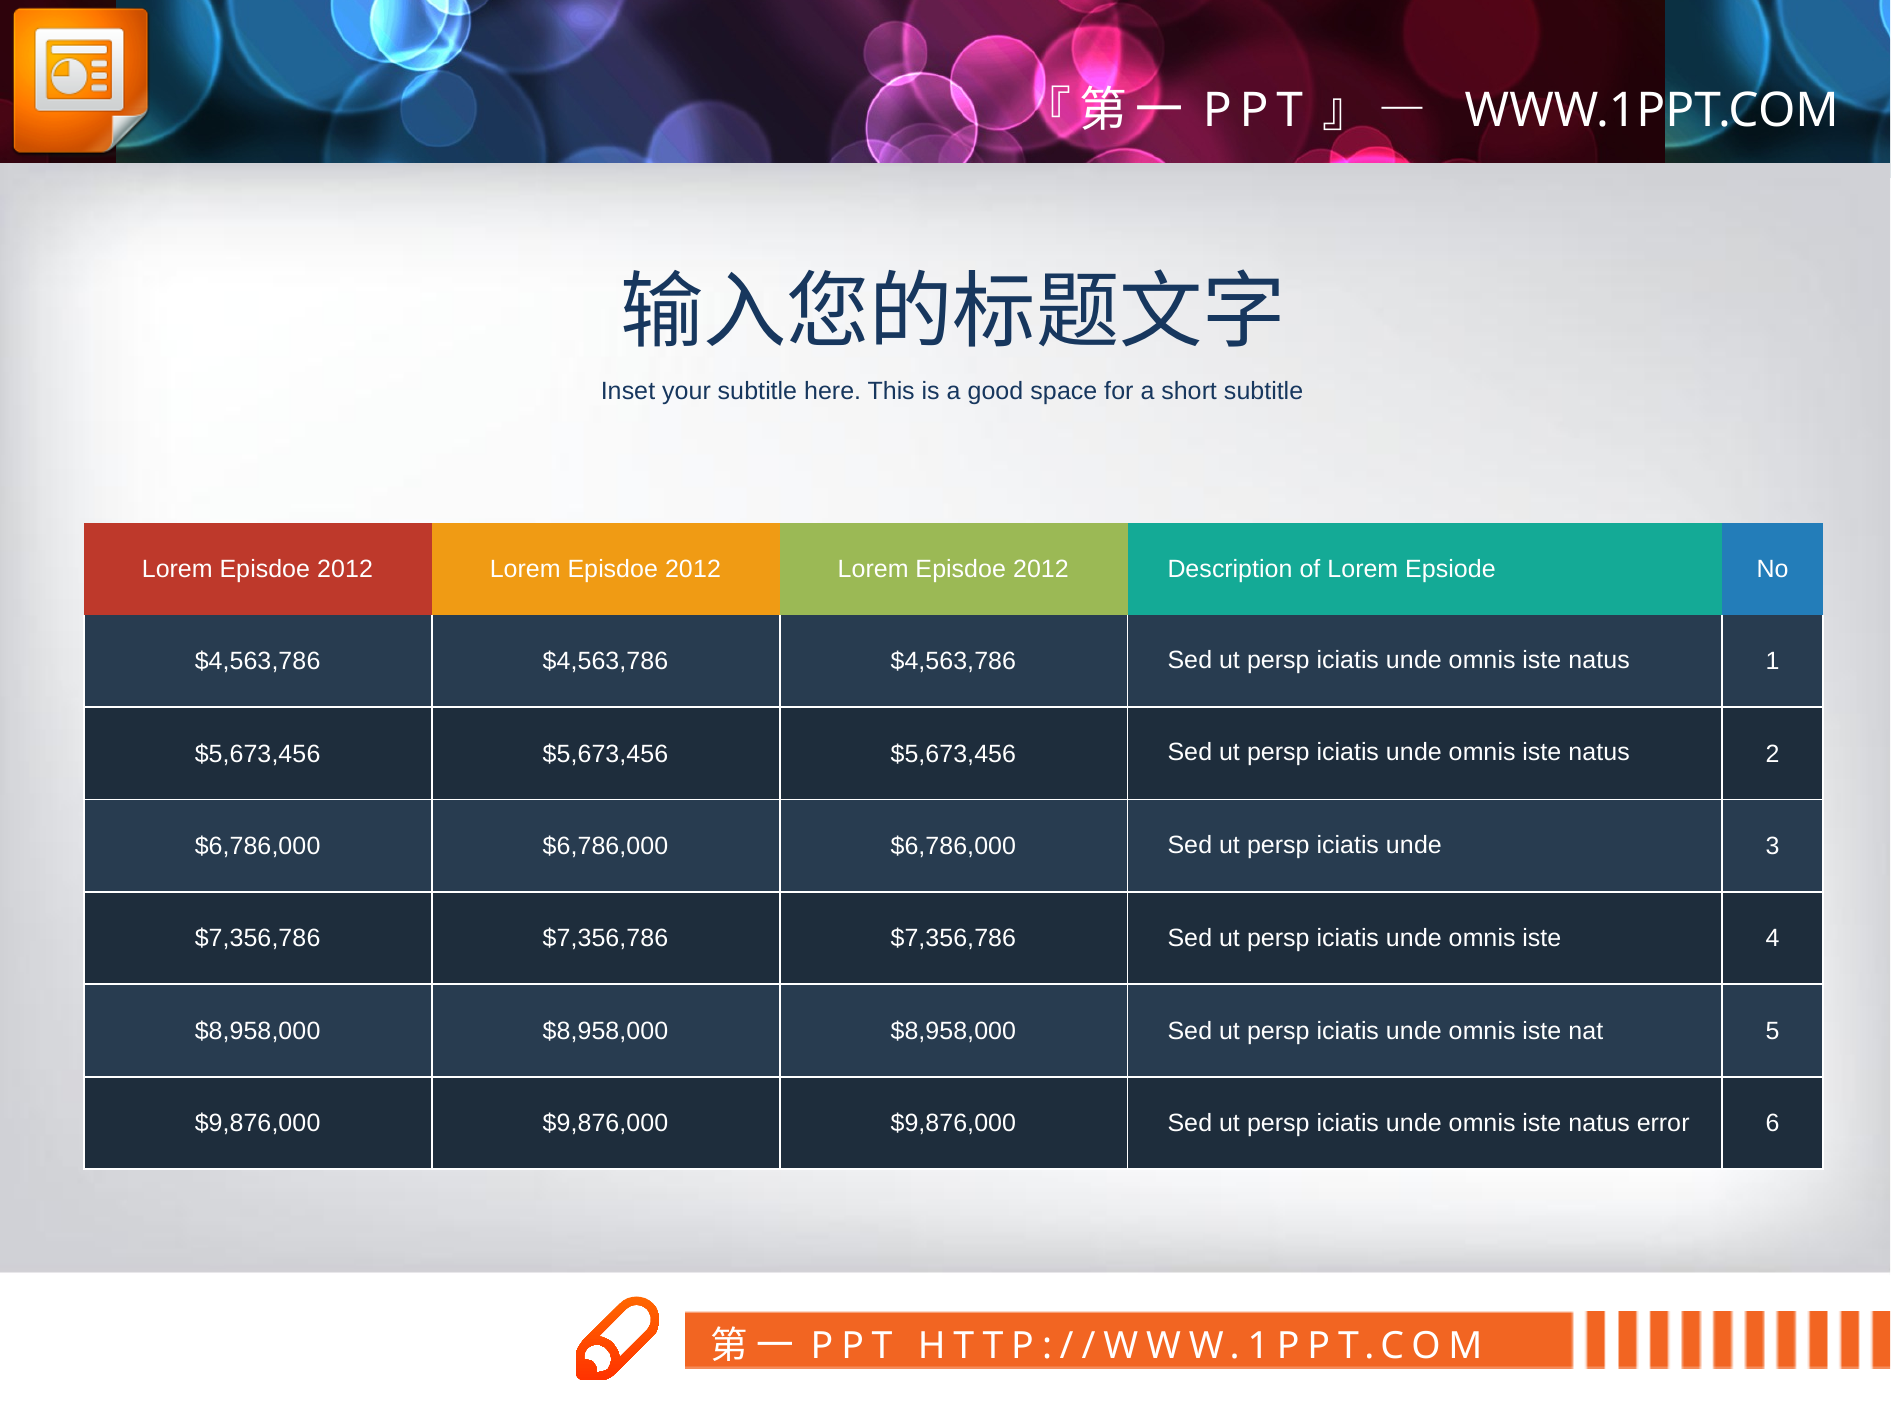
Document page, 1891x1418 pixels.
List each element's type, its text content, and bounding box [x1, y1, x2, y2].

table_header Lorem Episdoe 2012 [780, 523, 1128, 615]
table_cell $4,563,786 [85, 615, 431, 706]
picture [0, 0, 1891, 1275]
table_cell 4 [1723, 893, 1822, 983]
table_cell $9,876,000 [433, 1078, 779, 1168]
table_cell Sed ut persp iciatis unde omnis iste natus error [1128, 1078, 1721, 1168]
table_cell $4,563,786 [781, 615, 1127, 706]
table_cell Sed ut persp iciatis unde omnis iste nat [1128, 985, 1721, 1076]
table_cell Sed ut persp iciatis unde omnis iste natus [1128, 615, 1721, 706]
table_cell $7,356,786 [85, 893, 431, 983]
table_header No [1722, 523, 1823, 615]
table_cell $9,876,000 [85, 1078, 431, 1168]
table_header Lorem Episdoe 2012 [84, 523, 432, 615]
table_cell $4,563,786 [433, 615, 779, 706]
table_cell $8,958,000 [433, 985, 779, 1076]
table_cell 2 [1723, 708, 1822, 799]
table_cell $6,786,000 [85, 800, 431, 891]
table_cell $6,786,000 [781, 800, 1127, 891]
table_cell Sed ut persp iciatis unde [1128, 800, 1721, 891]
table_cell $5,673,456 [781, 708, 1127, 799]
table_cell $8,958,000 [85, 985, 431, 1076]
text_box 输入您的标题文字 [82, 257, 1824, 358]
table_cell $7,356,786 [433, 893, 779, 983]
table_cell 5 [1723, 985, 1822, 1076]
table_cell $7,356,786 [781, 893, 1127, 983]
table_cell Sed ut persp iciatis unde omnis iste natus [1128, 708, 1721, 799]
table_header Description of Lorem Epsiode [1128, 523, 1722, 615]
text_box Inset your subtitle here. This is a good space for a short subtitle [83, 364, 1823, 415]
picture [685, 1311, 1891, 1369]
table_cell $9,876,000 [781, 1078, 1127, 1168]
table_cell $8,958,000 [781, 985, 1127, 1076]
table_cell $6,786,000 [433, 800, 779, 891]
table_cell $5,673,456 [433, 708, 779, 799]
table_header Lorem Episdoe 2012 [432, 523, 780, 615]
table_cell 6 [1723, 1078, 1822, 1168]
table_cell Sed ut persp iciatis unde omnis iste [1128, 893, 1721, 983]
table_cell $5,673,456 [85, 708, 431, 799]
table_cell 3 [1723, 800, 1822, 891]
table_cell 1 [1723, 615, 1822, 706]
